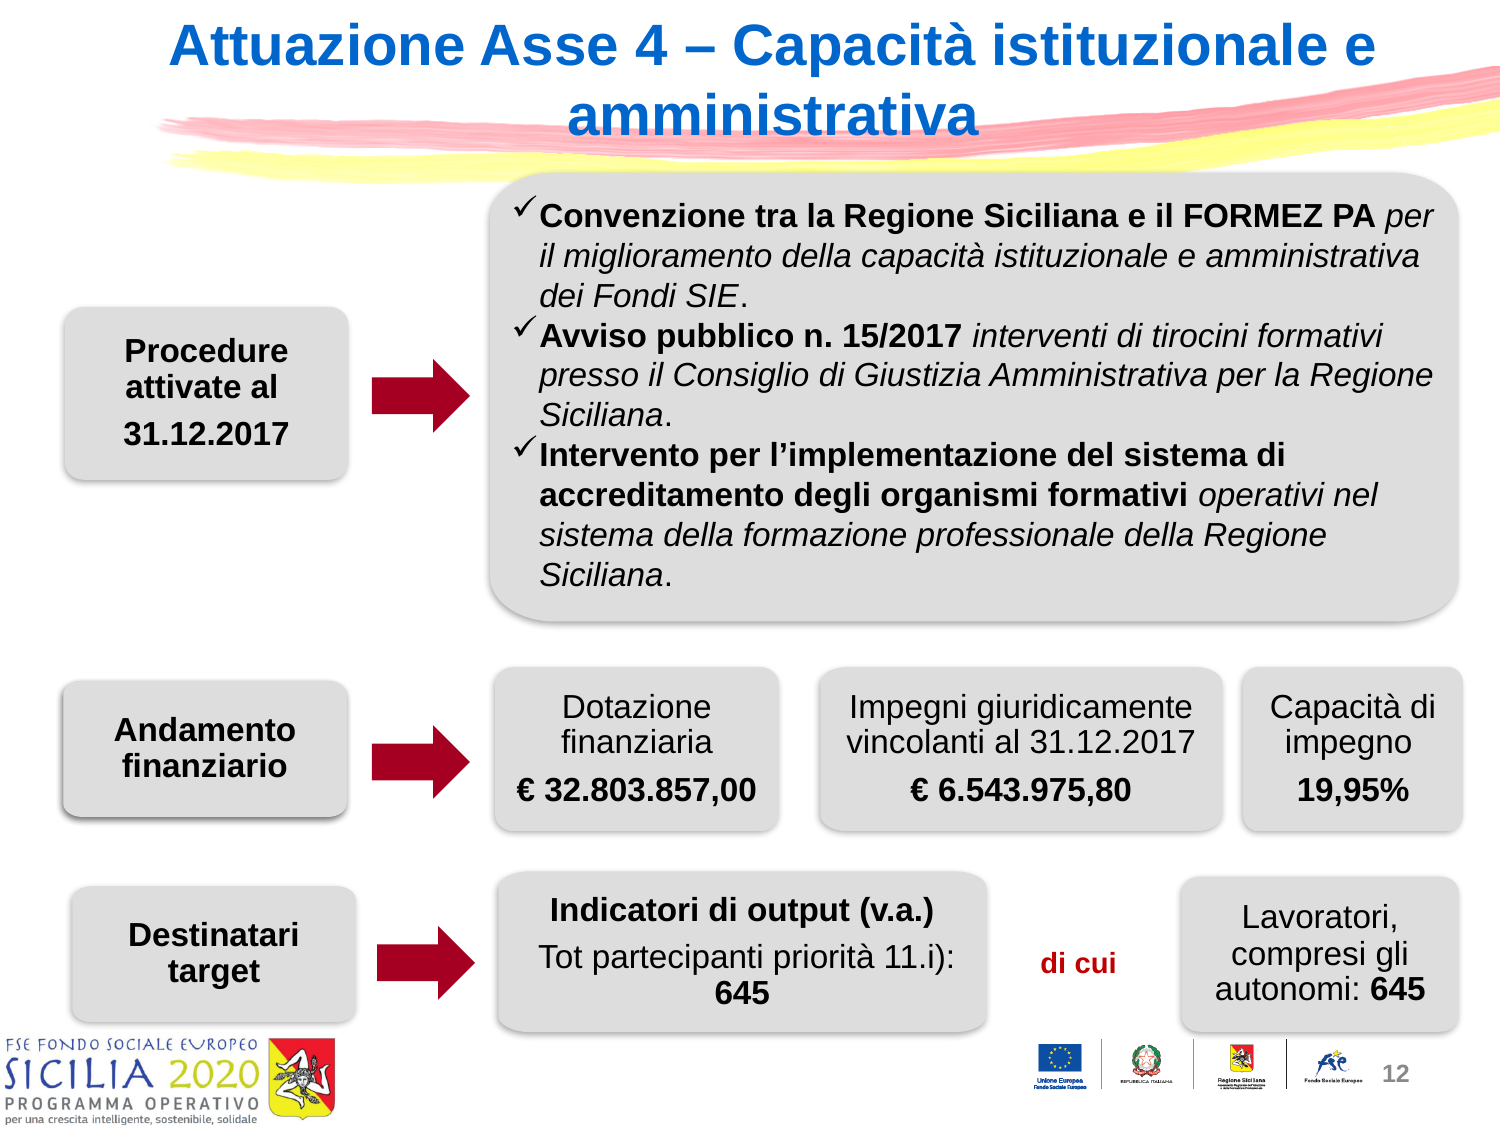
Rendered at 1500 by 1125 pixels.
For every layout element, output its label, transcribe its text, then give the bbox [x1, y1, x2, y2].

text_box Impegni giuridicamente vincolanti al 31.12.2017 € 6.543.975,80 [820, 667, 1223, 832]
text_box Capacità di impegno 19,95% [1243, 667, 1464, 832]
text_box [377, 926, 475, 1000]
text_box Convenzione tra la Regione Siciliana e il FORMEZ PA per il miglioramento della capacità istituzionale e amministrativa dei Fondi SIE. Avviso pubblico n. 15/2017 interventi di tirocini formativi presso il Consiglio di Giustizia Amministrativa per la Regione Siciliana. Intervento per l’implementazione del sistema di accreditamento degli organismi formativi operativi nel sistema della formazione professionale della Regione Siciliana. [490, 205, 1459, 622]
picture [100, 66, 1500, 197]
text_box Destinatari target [72, 886, 356, 1023]
text_box [371, 359, 470, 433]
text_box Andamento finanziario [63, 681, 347, 817]
picture [0, 1031, 348, 1125]
text_box di cui [1025, 937, 1188, 987]
text_box Procedure attivate al 31.12.2017 [64, 306, 349, 480]
text_box Indicatori di output (v.a.) Tot partecipanti priorità 11.i): 645 [498, 871, 987, 1033]
text_box Lavoratori, compresi gli autonomi: 645 [1181, 876, 1459, 1032]
text_box [371, 725, 470, 799]
picture [1009, 1034, 1377, 1107]
text_box Attuazione Asse 4 – Capacità istituzionale e amministrativa [47, 0, 1500, 225]
slide_number 12 [1382, 1042, 1425, 1103]
text_box Dotazione finanziaria € 32.803.857,00 [495, 667, 779, 832]
